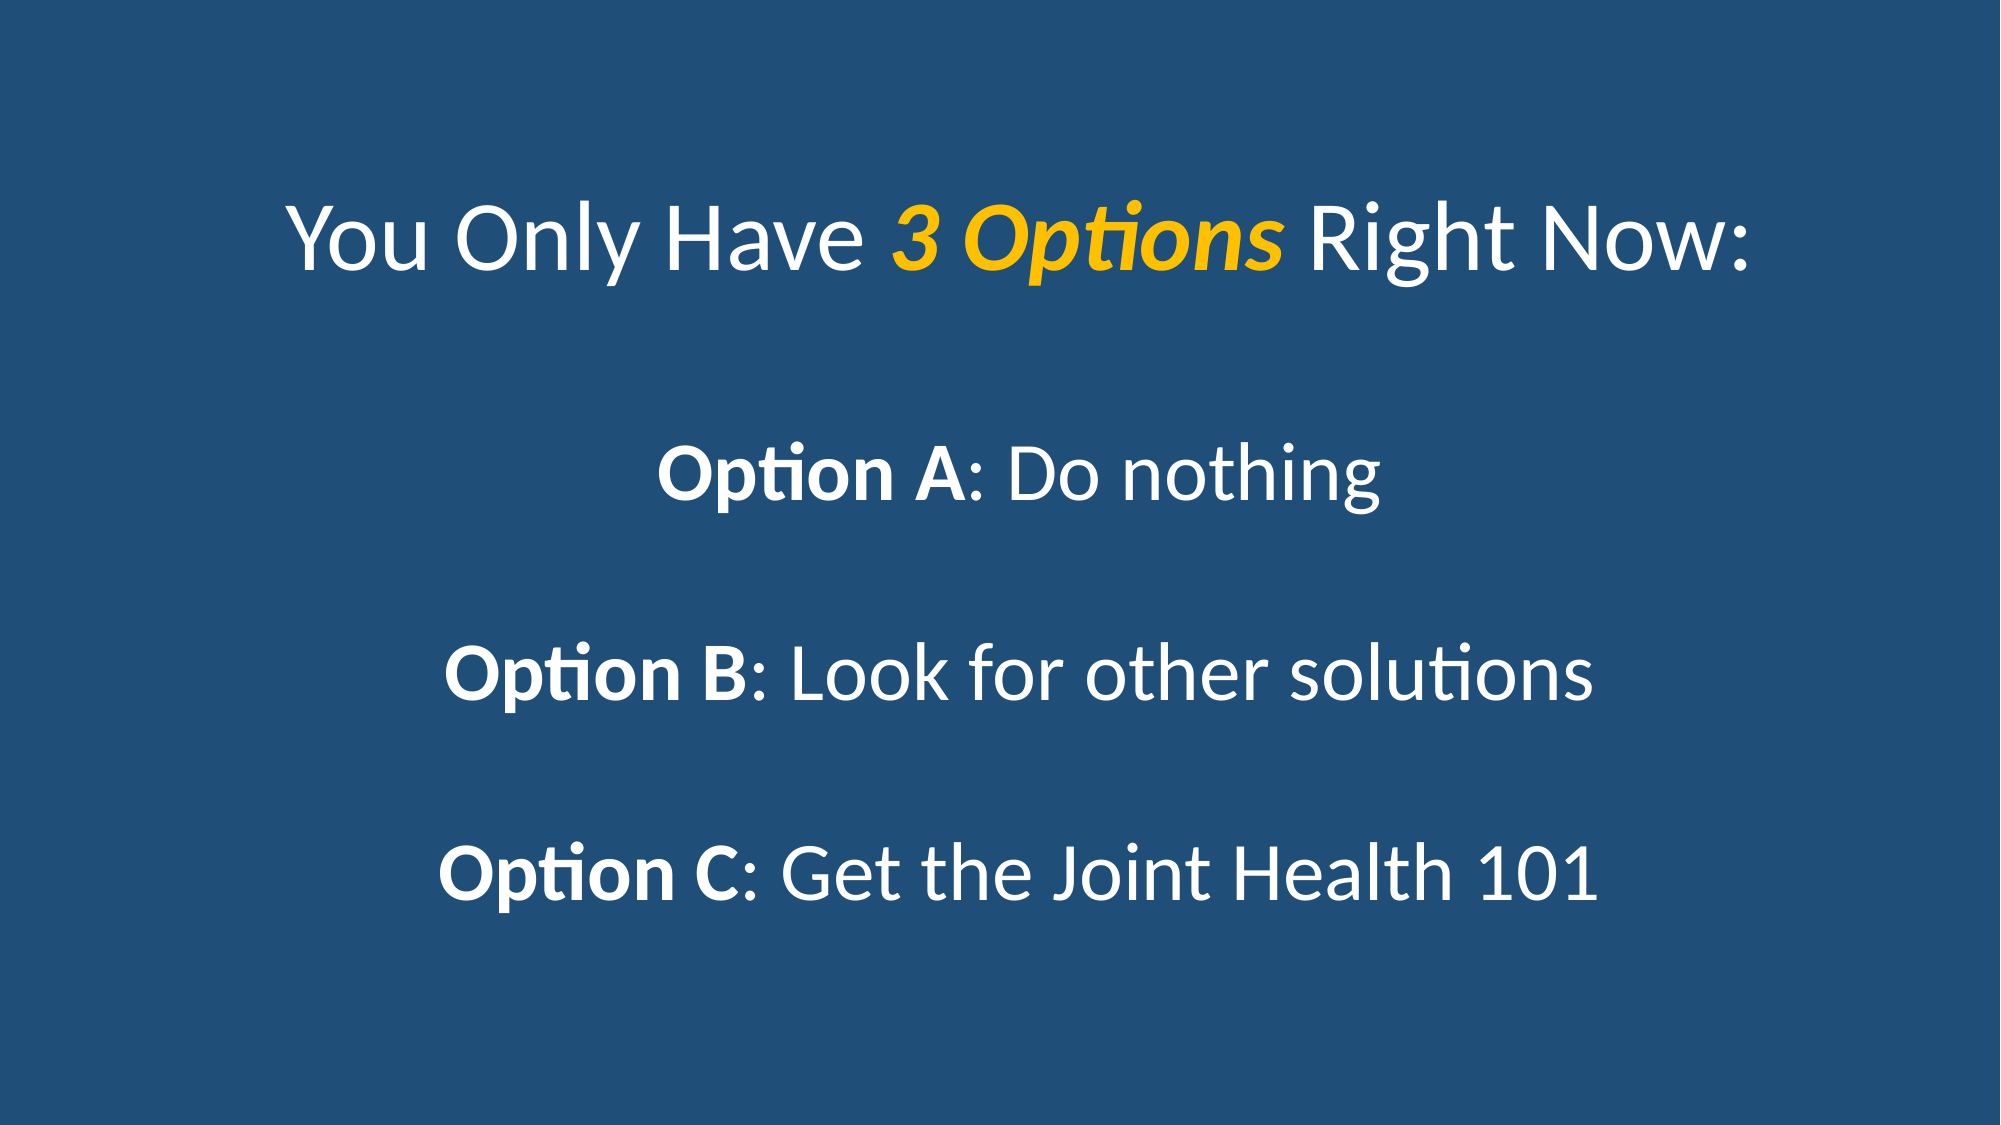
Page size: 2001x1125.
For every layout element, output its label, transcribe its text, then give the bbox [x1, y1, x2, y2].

list You Only Have 3 Options Right Now: [157, 176, 1883, 761]
text_box Option A: Do nothing Option B: Look for other solutions Option C: Get the Joint Health 101 [314, 209, 1726, 1025]
